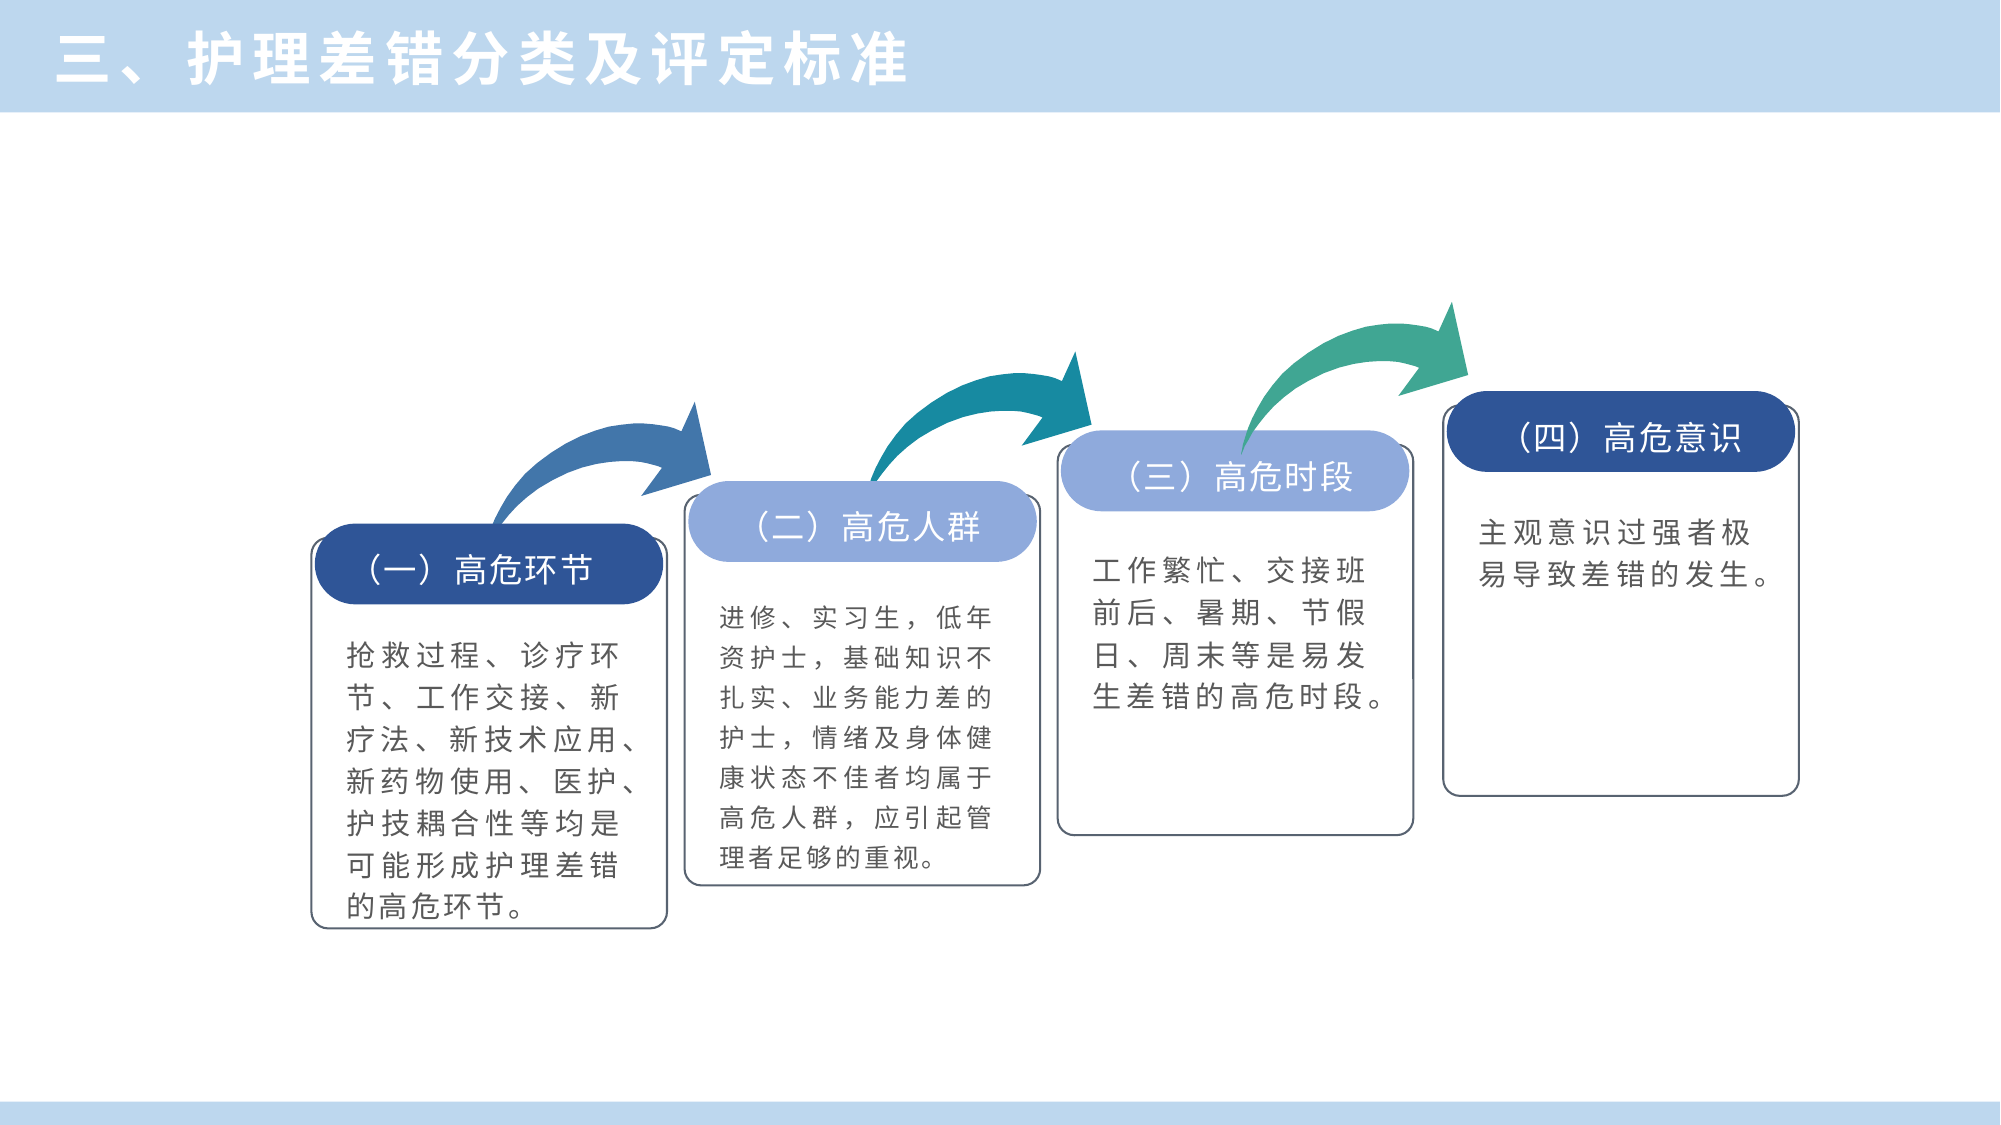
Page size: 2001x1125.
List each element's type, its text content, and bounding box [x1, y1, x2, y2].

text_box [311, 301, 1809, 929]
text_box 三、护理差错分类及评定标准 [41, 16, 921, 98]
